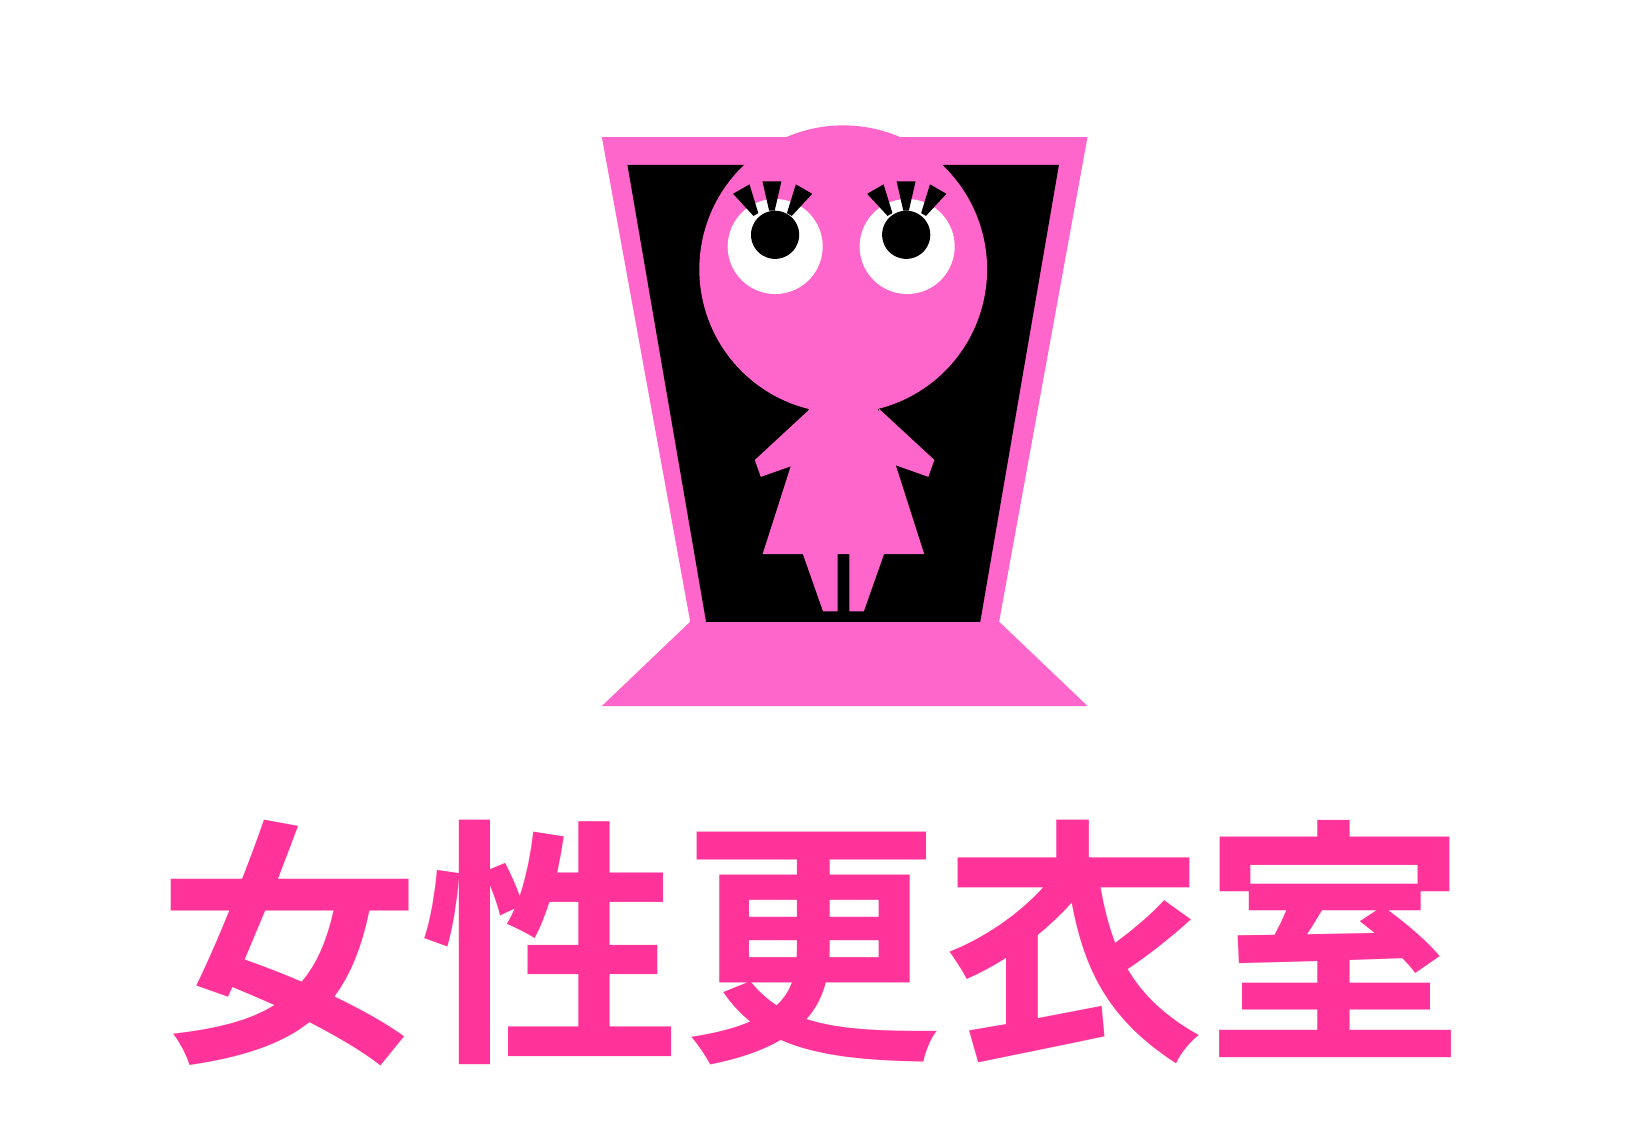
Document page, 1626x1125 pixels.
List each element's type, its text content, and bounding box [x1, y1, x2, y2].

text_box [601, 125, 1088, 707]
text_box 女性更衣室 [0, 773, 1625, 1101]
